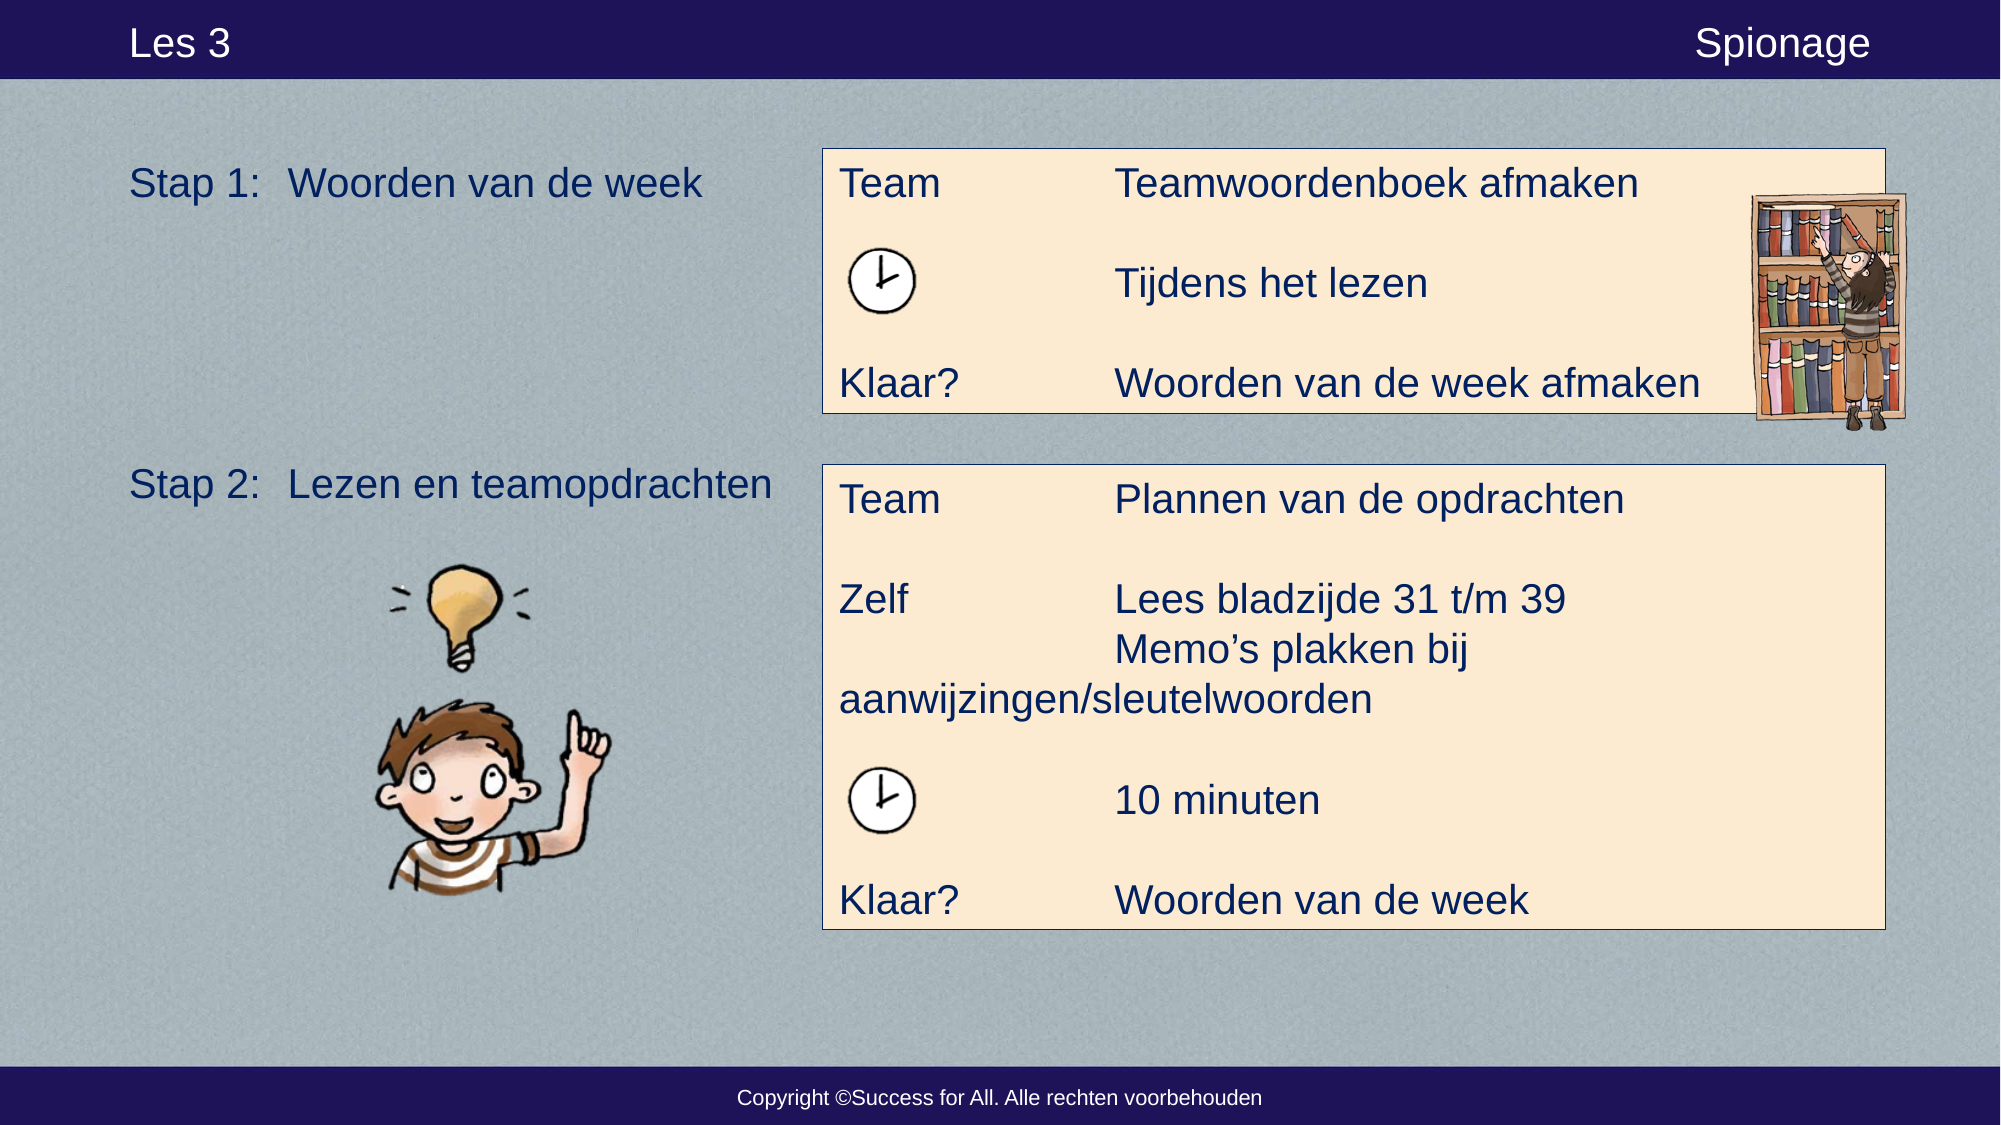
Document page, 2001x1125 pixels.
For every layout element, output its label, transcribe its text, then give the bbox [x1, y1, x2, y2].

text_box Les 3 [114, 8, 354, 73]
text_box Copyright ©Success for All. Alle rechten voorbehouden [0, 1076, 2000, 1125]
text_box Stap 1: Woorden van de week Stap 2: Lezen en teamopdrachten [114, 148, 907, 564]
text_box Team Plannen van de opdrachten Zelf Lees bladzijde 31 t/m 39 Memo’s plakken bij aanwijzingen/sleutelwoorden 10 minuten Klaar? Woorden van de week [822, 464, 1886, 930]
text_box Team Teamwoordenboek afmaken Tijdens het lezen Klaar? Woorden van de week afmaken [822, 148, 1886, 414]
text_box Spionage [999, 8, 1886, 73]
picture [0, 0, 2001, 1125]
